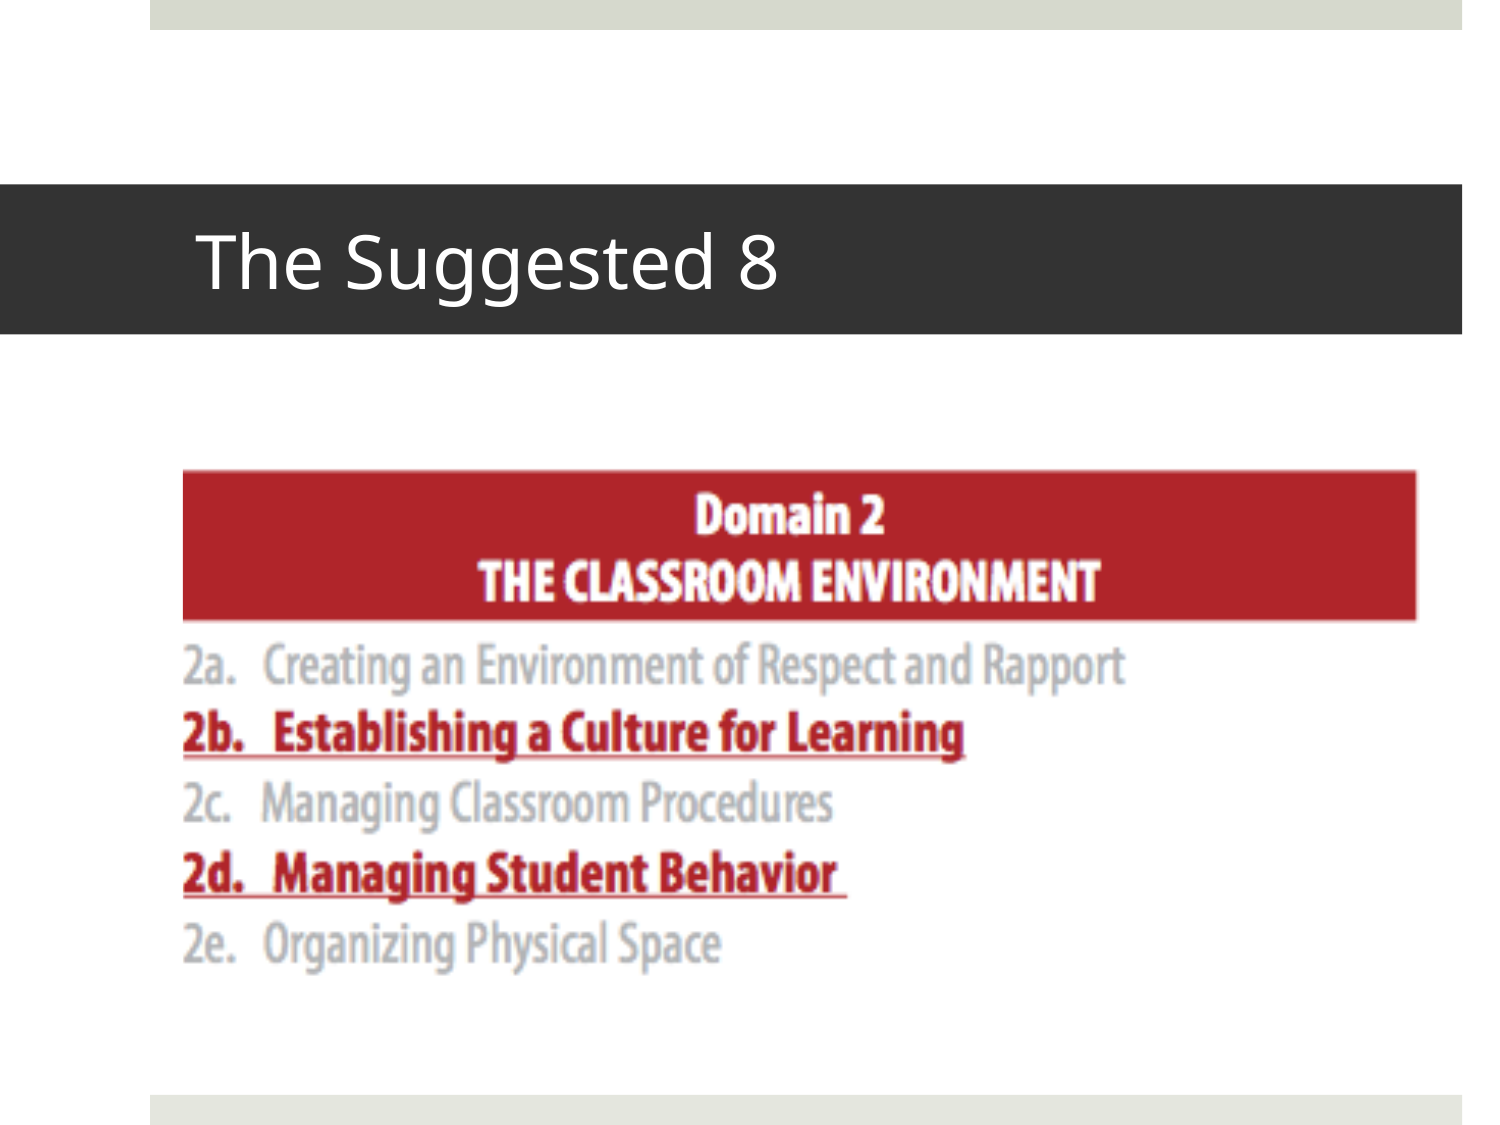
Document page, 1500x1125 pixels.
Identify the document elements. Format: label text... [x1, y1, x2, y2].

title The Suggested 8 [0, 184, 1463, 335]
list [182, 425, 1432, 1029]
